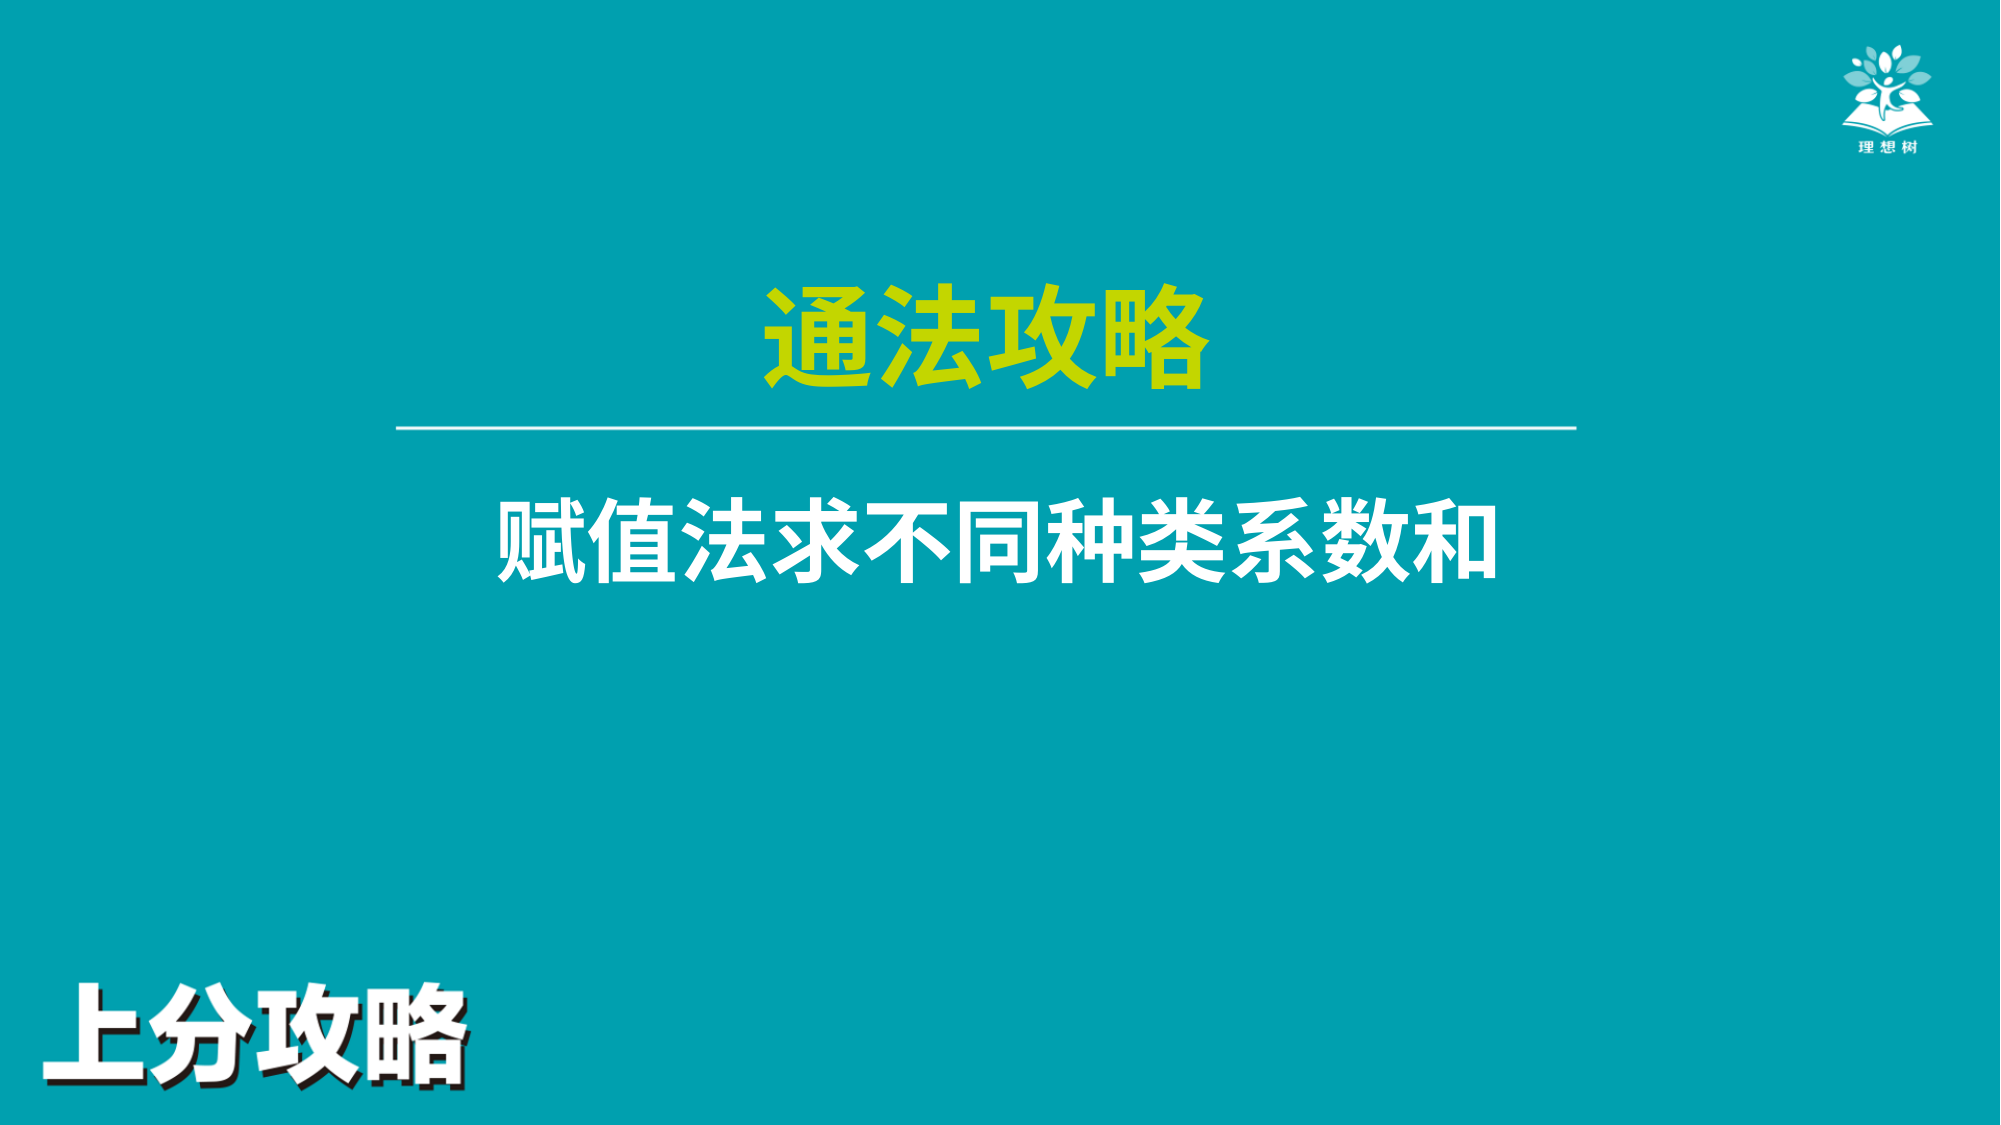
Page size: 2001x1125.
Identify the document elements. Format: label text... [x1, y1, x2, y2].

picture [0, 603, 2000, 1125]
text_box 通法攻略 [395, 253, 1577, 413]
picture [0, 0, 2000, 472]
text_box 赋值法求不同种类系数和 [0, 472, 2000, 603]
